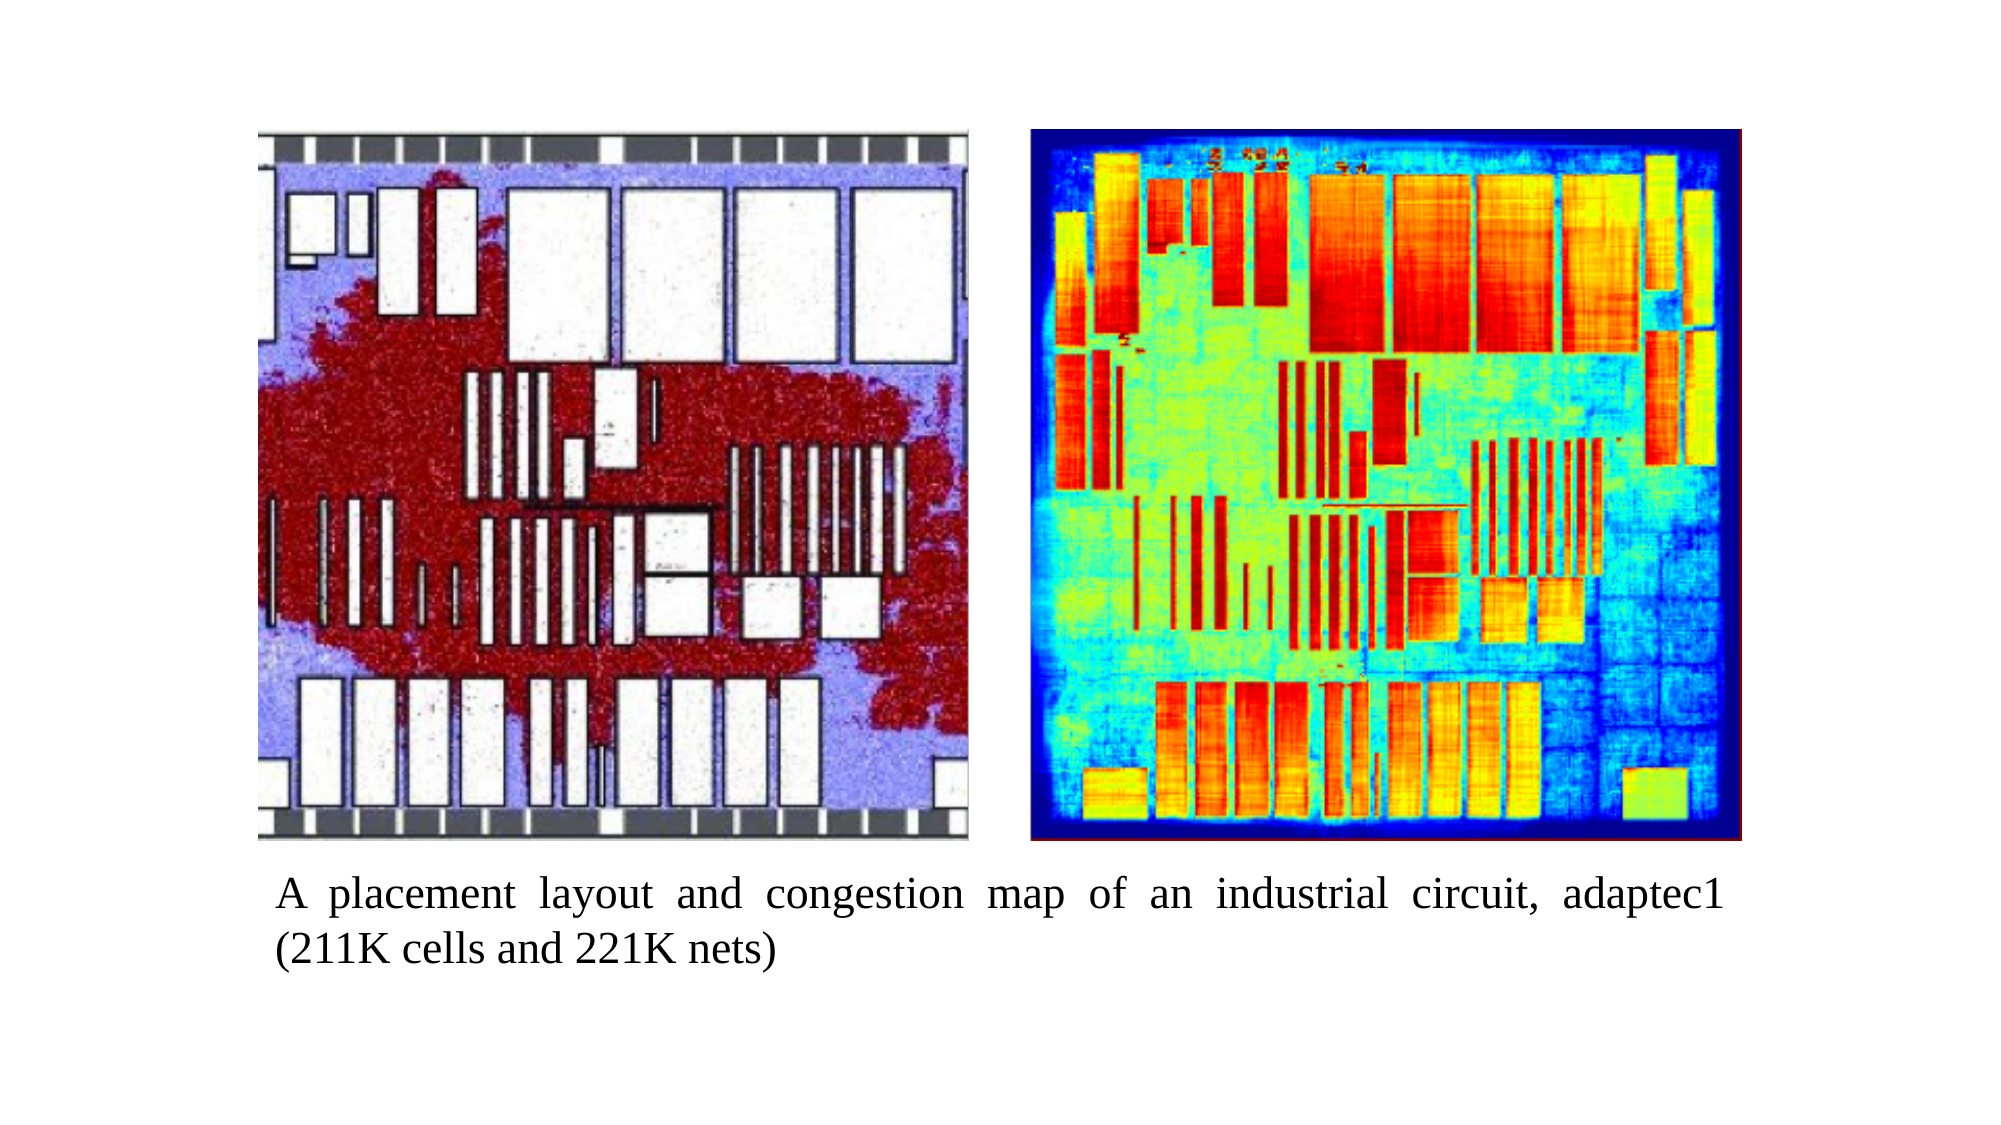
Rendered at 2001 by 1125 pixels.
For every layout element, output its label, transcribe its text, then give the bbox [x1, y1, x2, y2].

text_box A placement layout and congestion map of an industrial circuit, adaptec1 (211K cells and 221K nets) [260, 855, 1742, 980]
picture [258, 129, 1742, 841]
